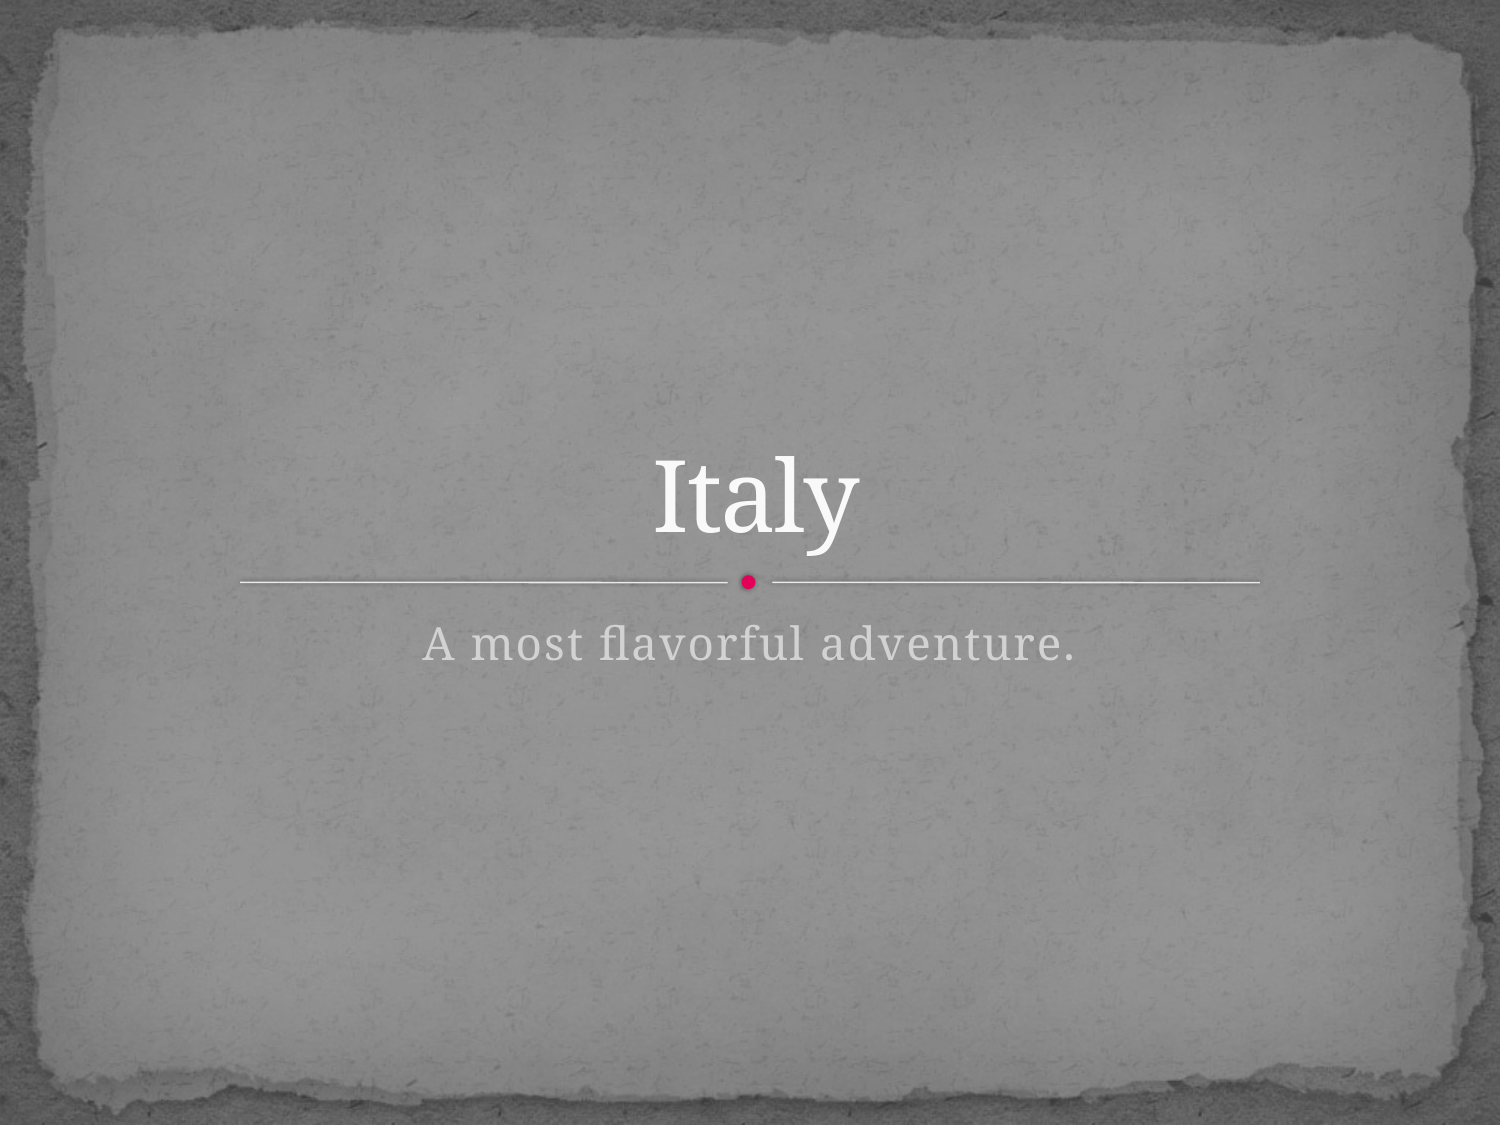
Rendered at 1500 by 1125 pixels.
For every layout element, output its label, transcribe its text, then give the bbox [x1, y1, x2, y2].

subtitle A most flavorful adventure. [75, 606, 1438, 795]
title Italy [74, 235, 1438, 561]
